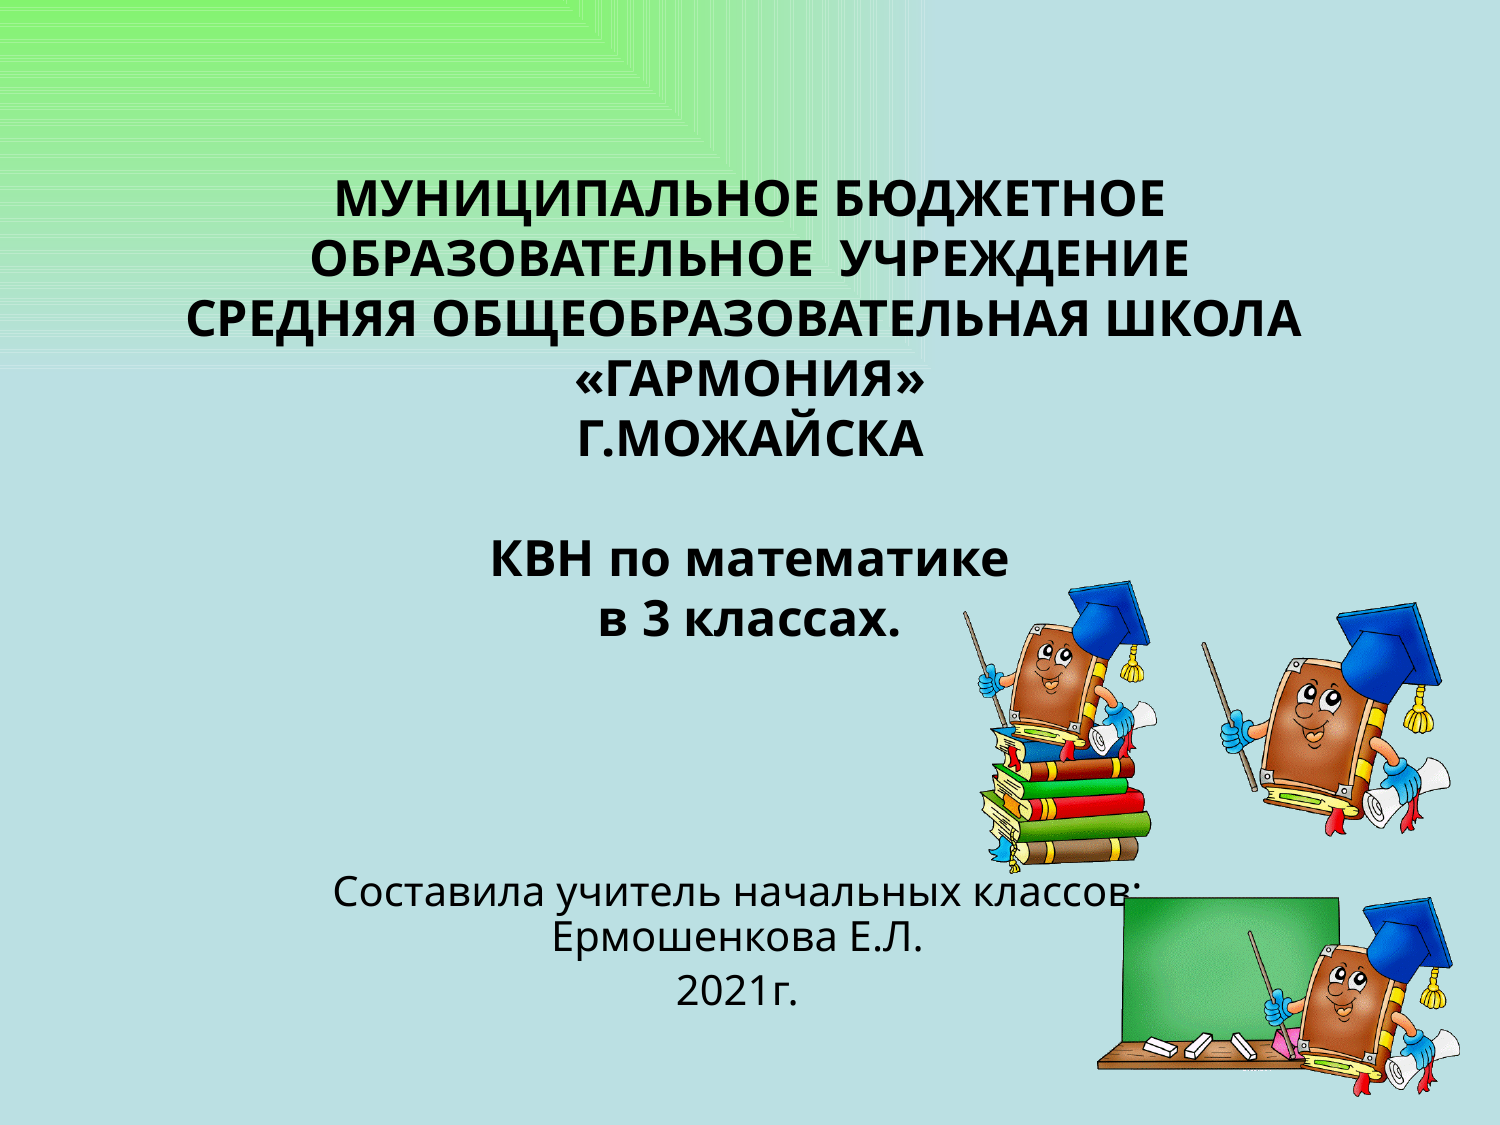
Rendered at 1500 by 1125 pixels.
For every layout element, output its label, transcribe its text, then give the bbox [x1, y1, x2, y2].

title МУНИЦИПАЛЬНОЕ БЮДЖЕТНОЕ ОБРАЗОВАТЕЛЬНОЕ УЧРЕЖДЕНИЕ СРЕДНЯЯ ОБЩЕОБРАЗОВАТЕЛЬНАЯ ШКОЛА «ГАРМОНИЯ» Г.МОЖАЙСКА КВН по математике в 3 классах. [112, 74, 1388, 738]
subtitle Составила учитель начальных классов: Ермошенкова Е.Л. 2021г. [212, 774, 944, 1038]
picture [949, 574, 1472, 1097]
